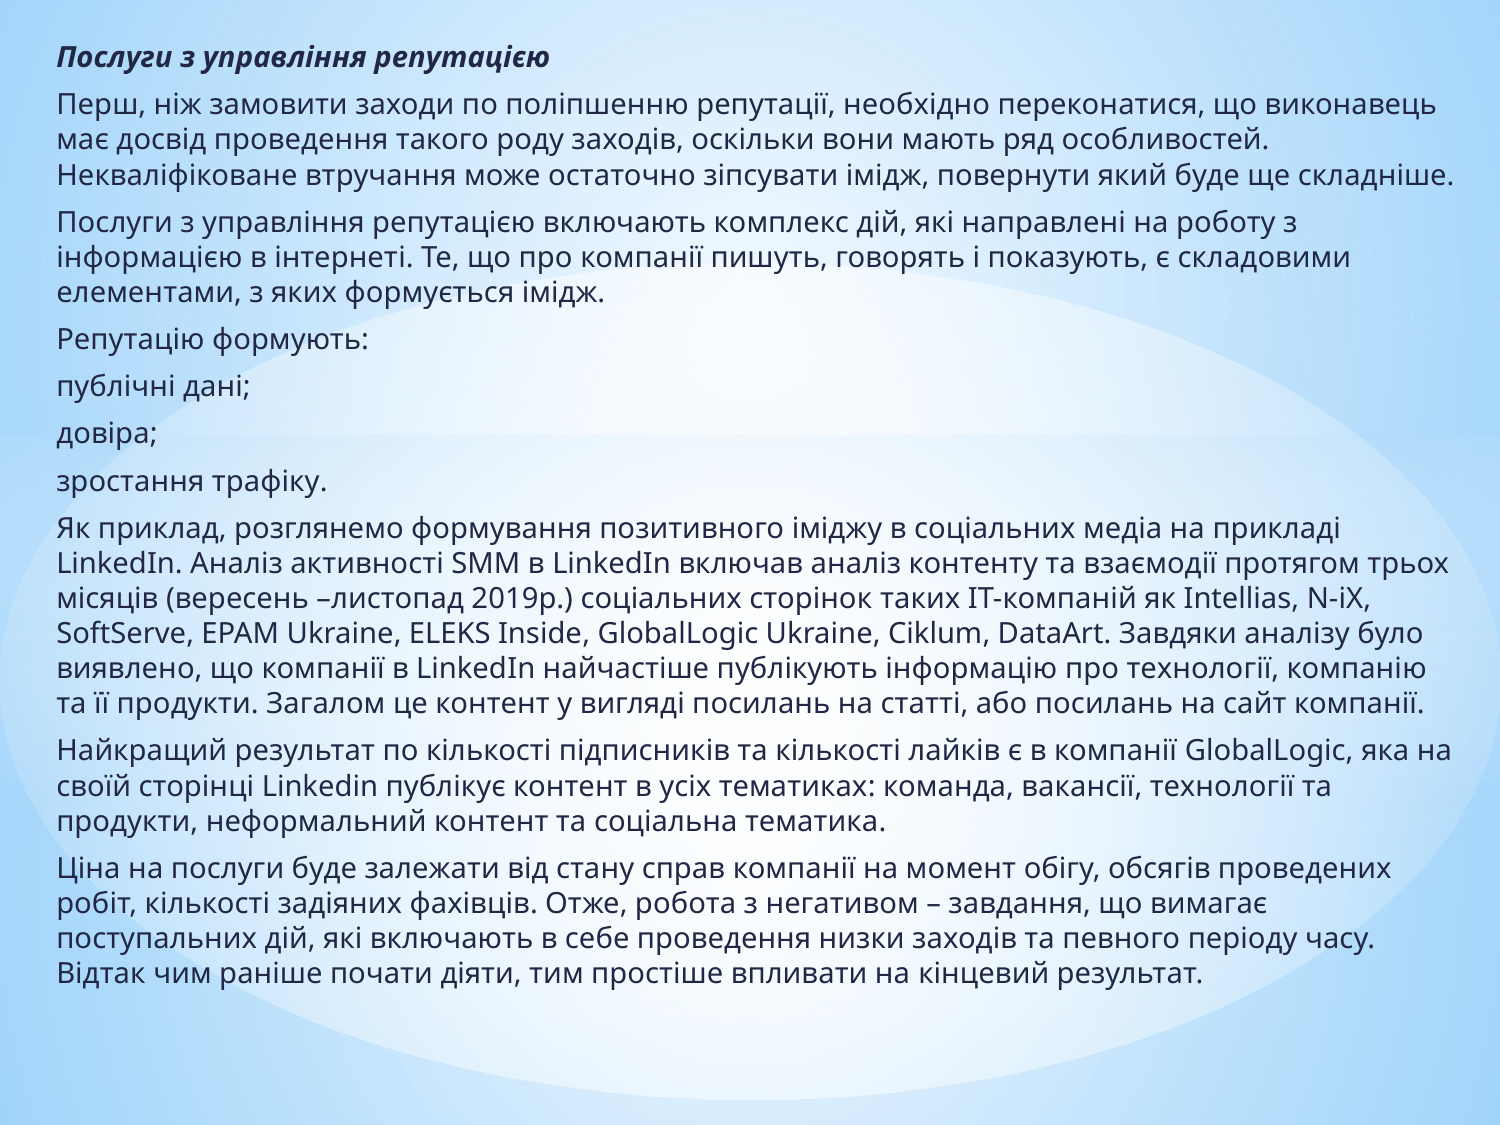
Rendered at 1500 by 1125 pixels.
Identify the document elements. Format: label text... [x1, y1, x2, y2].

subtitle Послуги з управління репутацією Перш, ніж замовити заходи по поліпшенню репутації, необхідно переконатися, що виконавець має досвід проведення такого роду заходів, оскільки вони мають ряд особливостей. Некваліфіковане втручання може остаточно зіпсувати імідж, повернути який буде ще складніше. Послуги з управління репутацією включають комплекс дій, які направлені на роботу з інформацією в інтернеті. Те, що про компанії пишуть, говорять і показують, є складовими елементами, з яких формується імідж. Репутацію формують: публічні дані; довіра; зростання трафіку. Як приклад, розглянемо формування позитивного іміджу в соціальних медіа на прикладі LinkedIn. Аналіз активності SMM в LinkedIn включав аналіз контенту та взаємодії протягом трьох місяців (вересень –листопад 2019р.) соціальних сторінок таких ІТ-компаній як Intellias, N-iX, SoftServe, EPAM Ukraine, ELEKS Inside, GlobalLogic Ukraine, Ciklum, DataArt. Завдяки аналізу було виявлено, що компанії в LinkedІn найчастіше публікують інформацію про технології, компанію та її продукти. Загалом це контент у вигляді посилань на статті, або посилань на сайт компанії. Найкращий результат по кількості підписників та кількості лайків є в компанії GlobalLogic, яка на своїй сторінці Linkedin публікує контент в усіх тематиках: команда, вакансії, технології та продукти, неформальний контент та соціальна тематика. Ціна на послуги буде залежати від стану справ компанії на момент обігу, обсягів проведених робіт, кількості задіяних фахівців. Отже, робота з негативом – завдання, що вимагає поступальних дій, які включають в себе проведення низки заходів та певного періоду часу. Відтак чим раніше почати діяти, тим простіше впливати на кінцевий результат. [41, 30, 1471, 1094]
